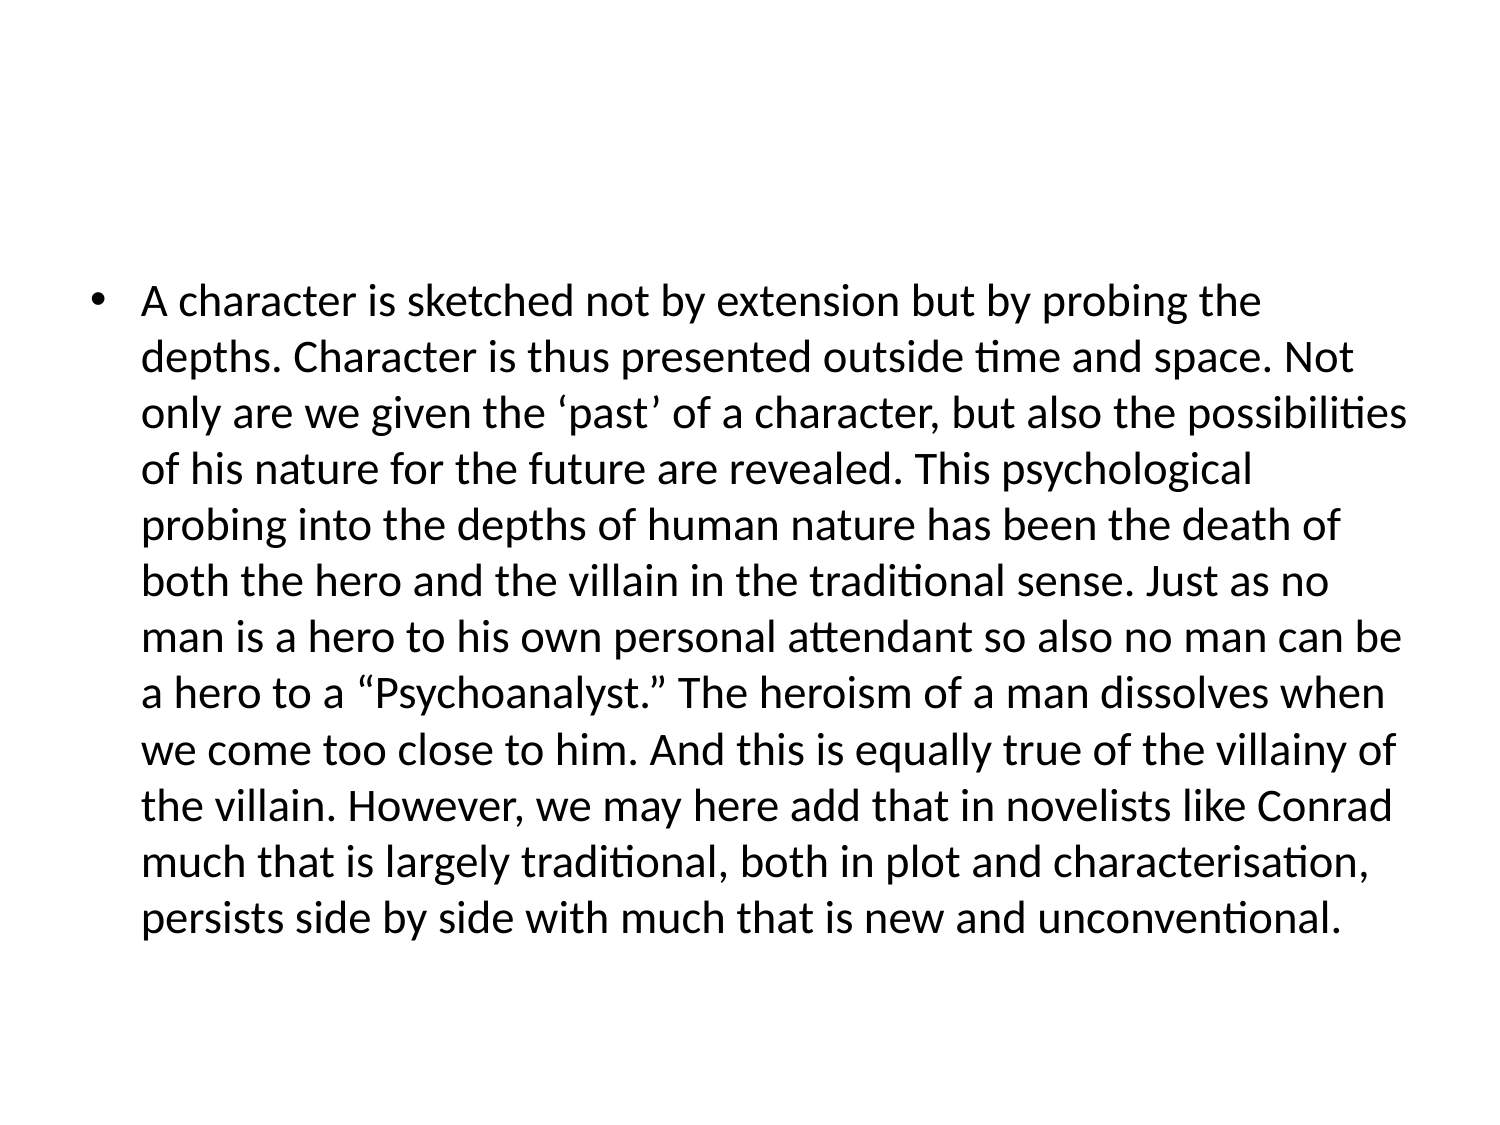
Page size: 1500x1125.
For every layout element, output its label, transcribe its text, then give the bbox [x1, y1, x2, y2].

list A character is sketched not by extension but by probing the depths. Character is thus presented outside time and space. Not only are we given the ‘past’ of a character, but also the possibilities of his nature for the future are revealed. This psychological probing into the depths of human nature has been the death of both the hero and the villain in the traditional sense. Just as no man is a hero to his own personal attendant so also no man can be a hero to a “Psychoanalyst.” The heroism of a man dissolves when we come too close to him. And this is equally true of the villainy of the villain. However, we may here add that in novelists like Conrad much that is largely traditional, both in plot and characterisation, persists side by side with much that is new and unconventional. [75, 262, 1425, 1005]
